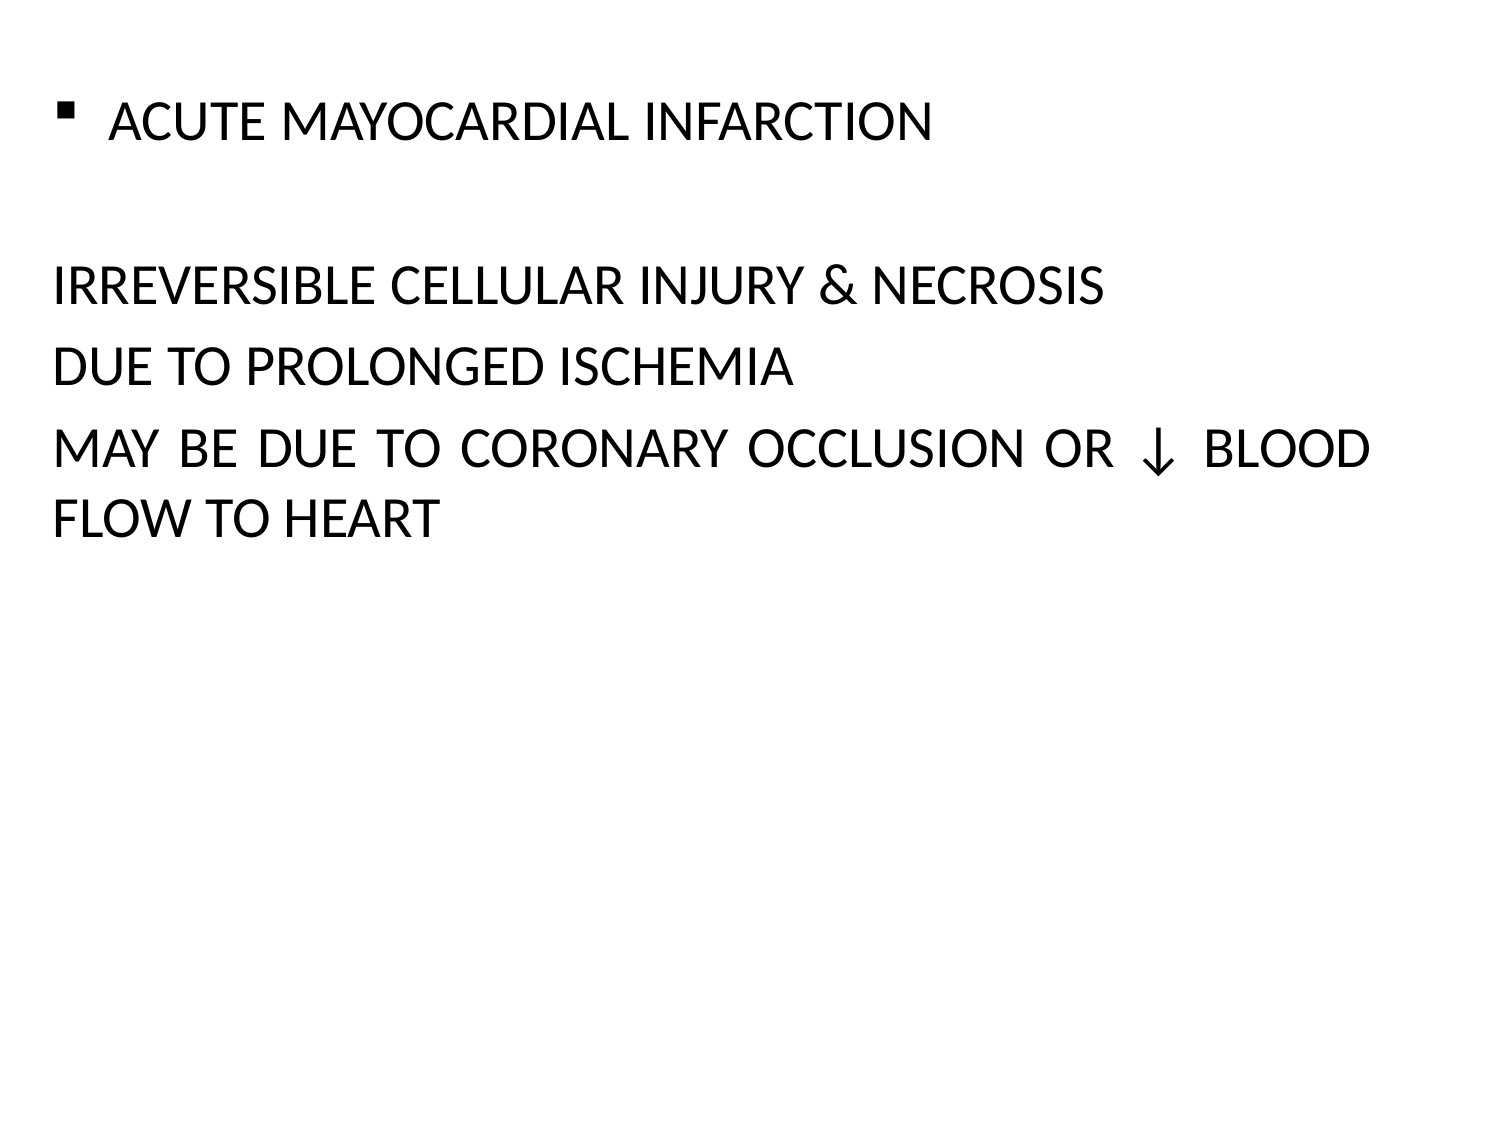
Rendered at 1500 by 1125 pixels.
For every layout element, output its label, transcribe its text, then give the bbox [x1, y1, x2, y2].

list ACUTE MAYOCARDIAL INFARCTION IRREVERSIBLE CELLULAR INJURY & NECROSIS DUE TO PROLONGED ISCHEMIA MAY BE DUE TO CORONARY OCCLUSION OR ↓ BLOOD FLOW TO HEART [37, 75, 1388, 818]
